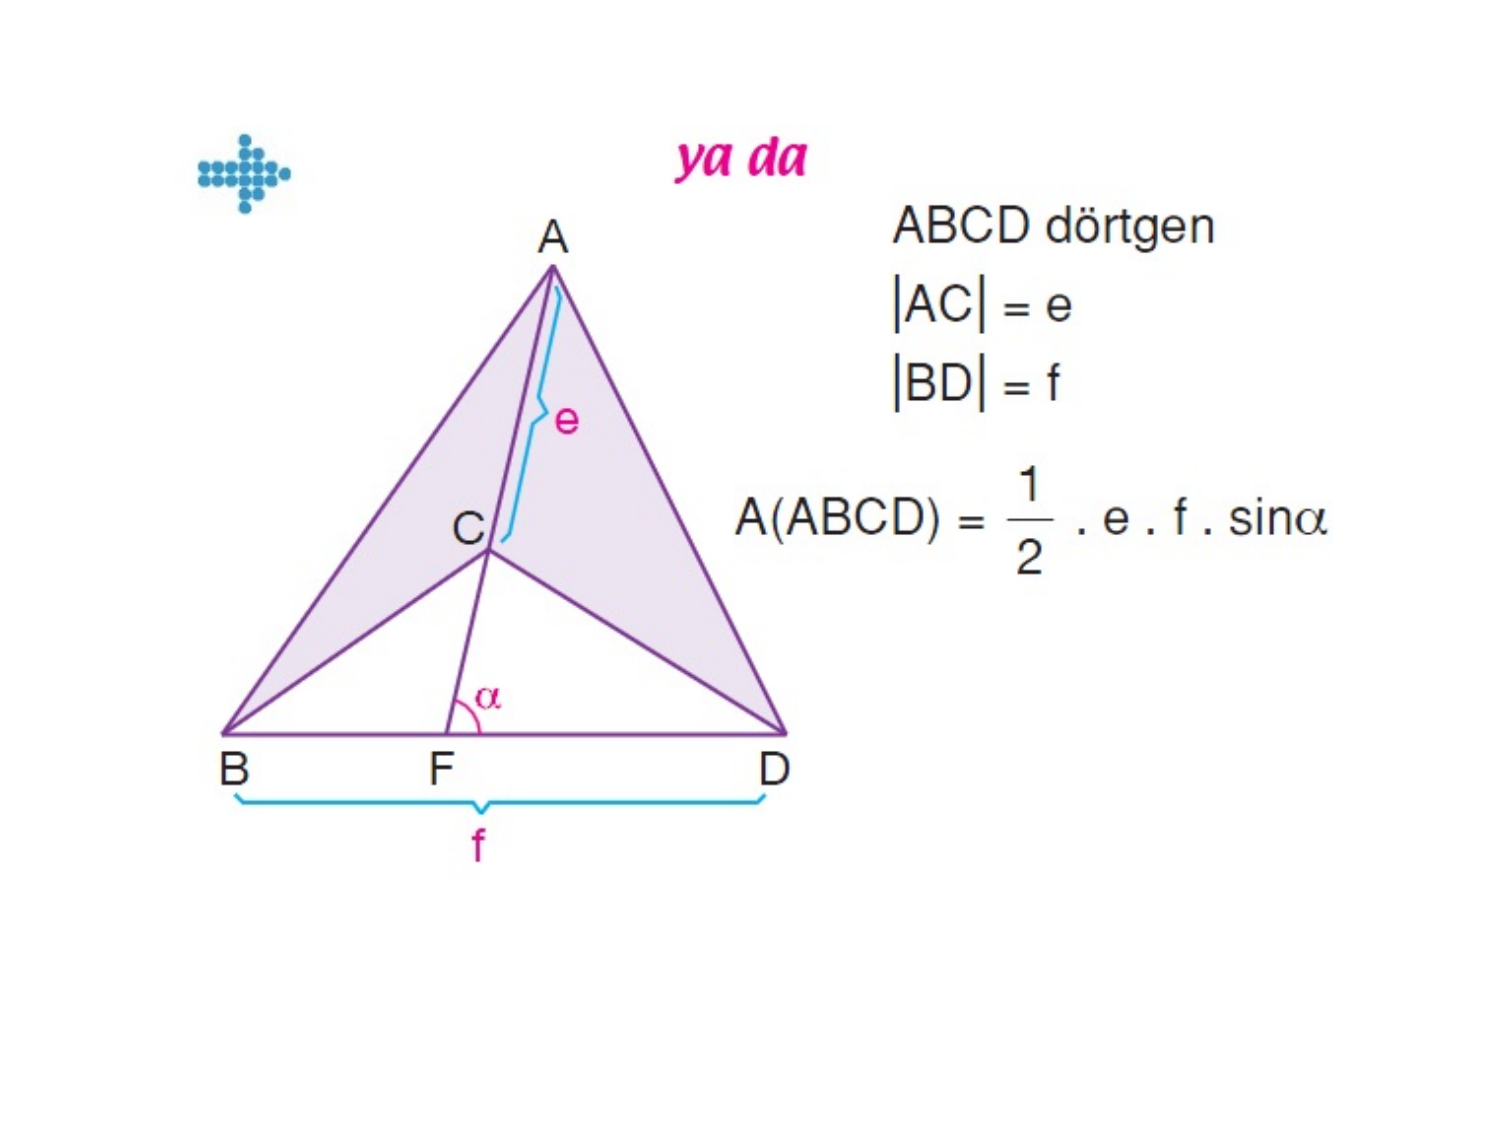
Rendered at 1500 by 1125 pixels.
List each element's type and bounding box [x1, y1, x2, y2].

picture [170, 125, 1353, 882]
